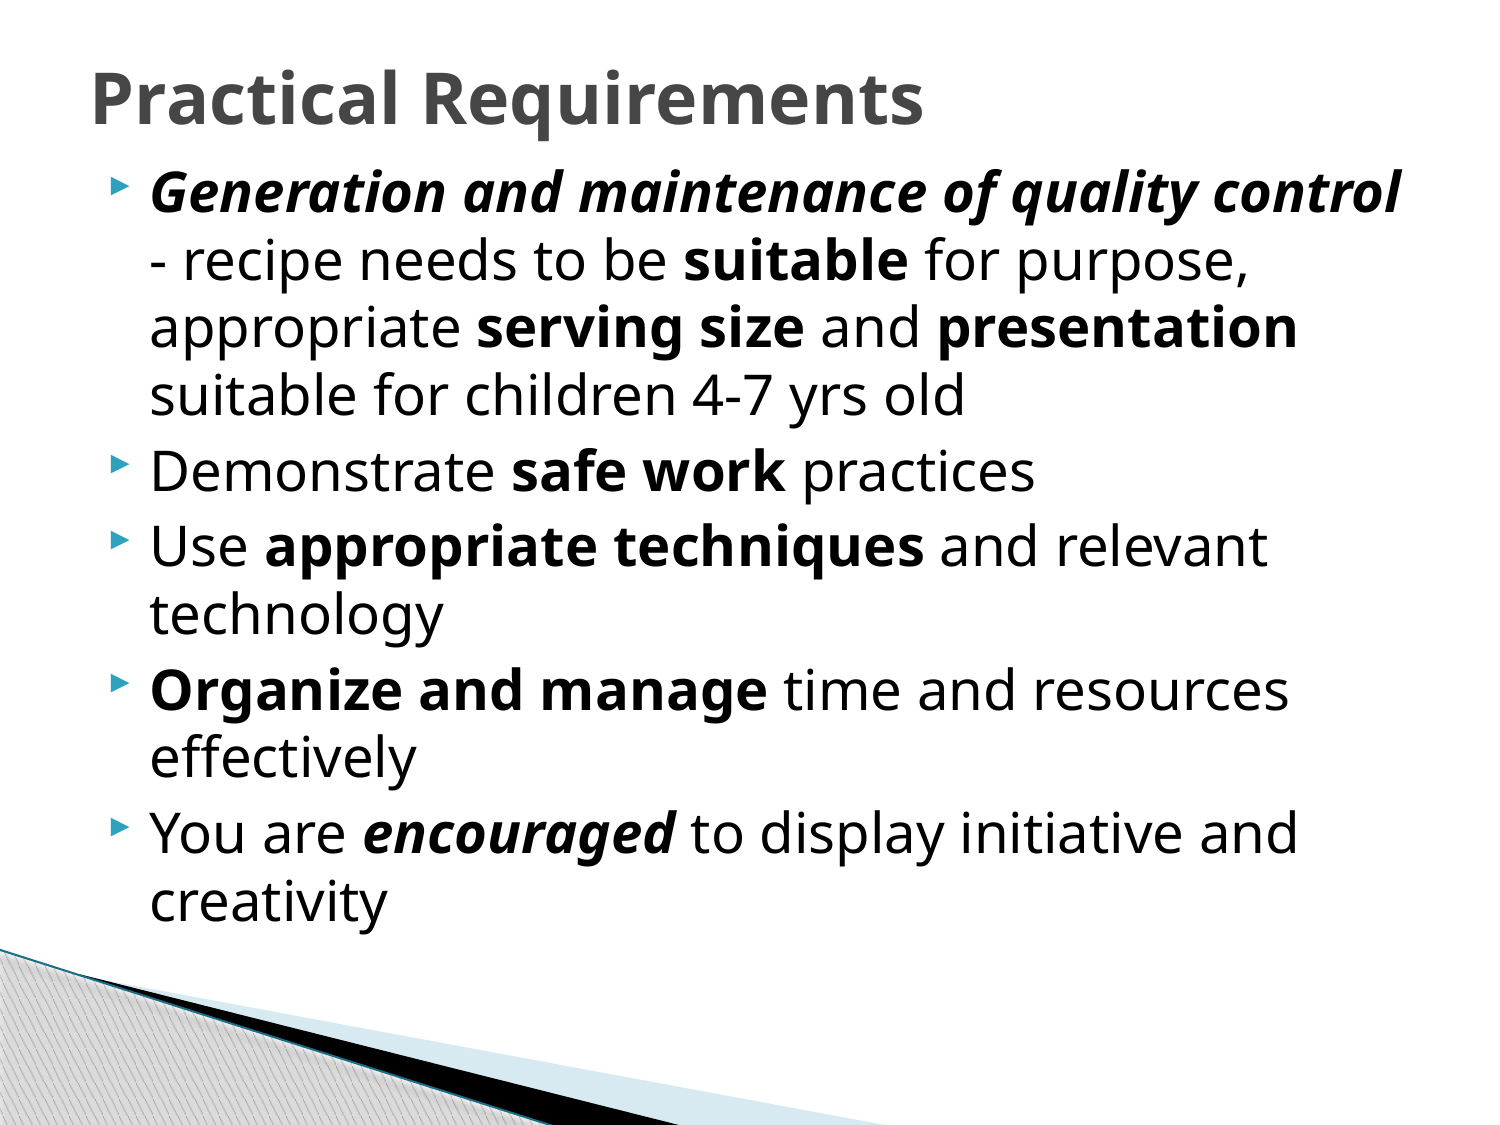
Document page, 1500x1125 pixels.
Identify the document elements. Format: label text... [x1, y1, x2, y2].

list Generation and maintenance of quality control - recipe needs to be suitable for purpose, appropriate serving size and presentation suitable for children 4-7 yrs old Demonstrate safe work practices Use appropriate techniques and relevant technology Organize and manage time and resources effectively You are encouraged to display initiative and creativity [75, 233, 1425, 986]
title Practical Requirements [75, 45, 1425, 233]
